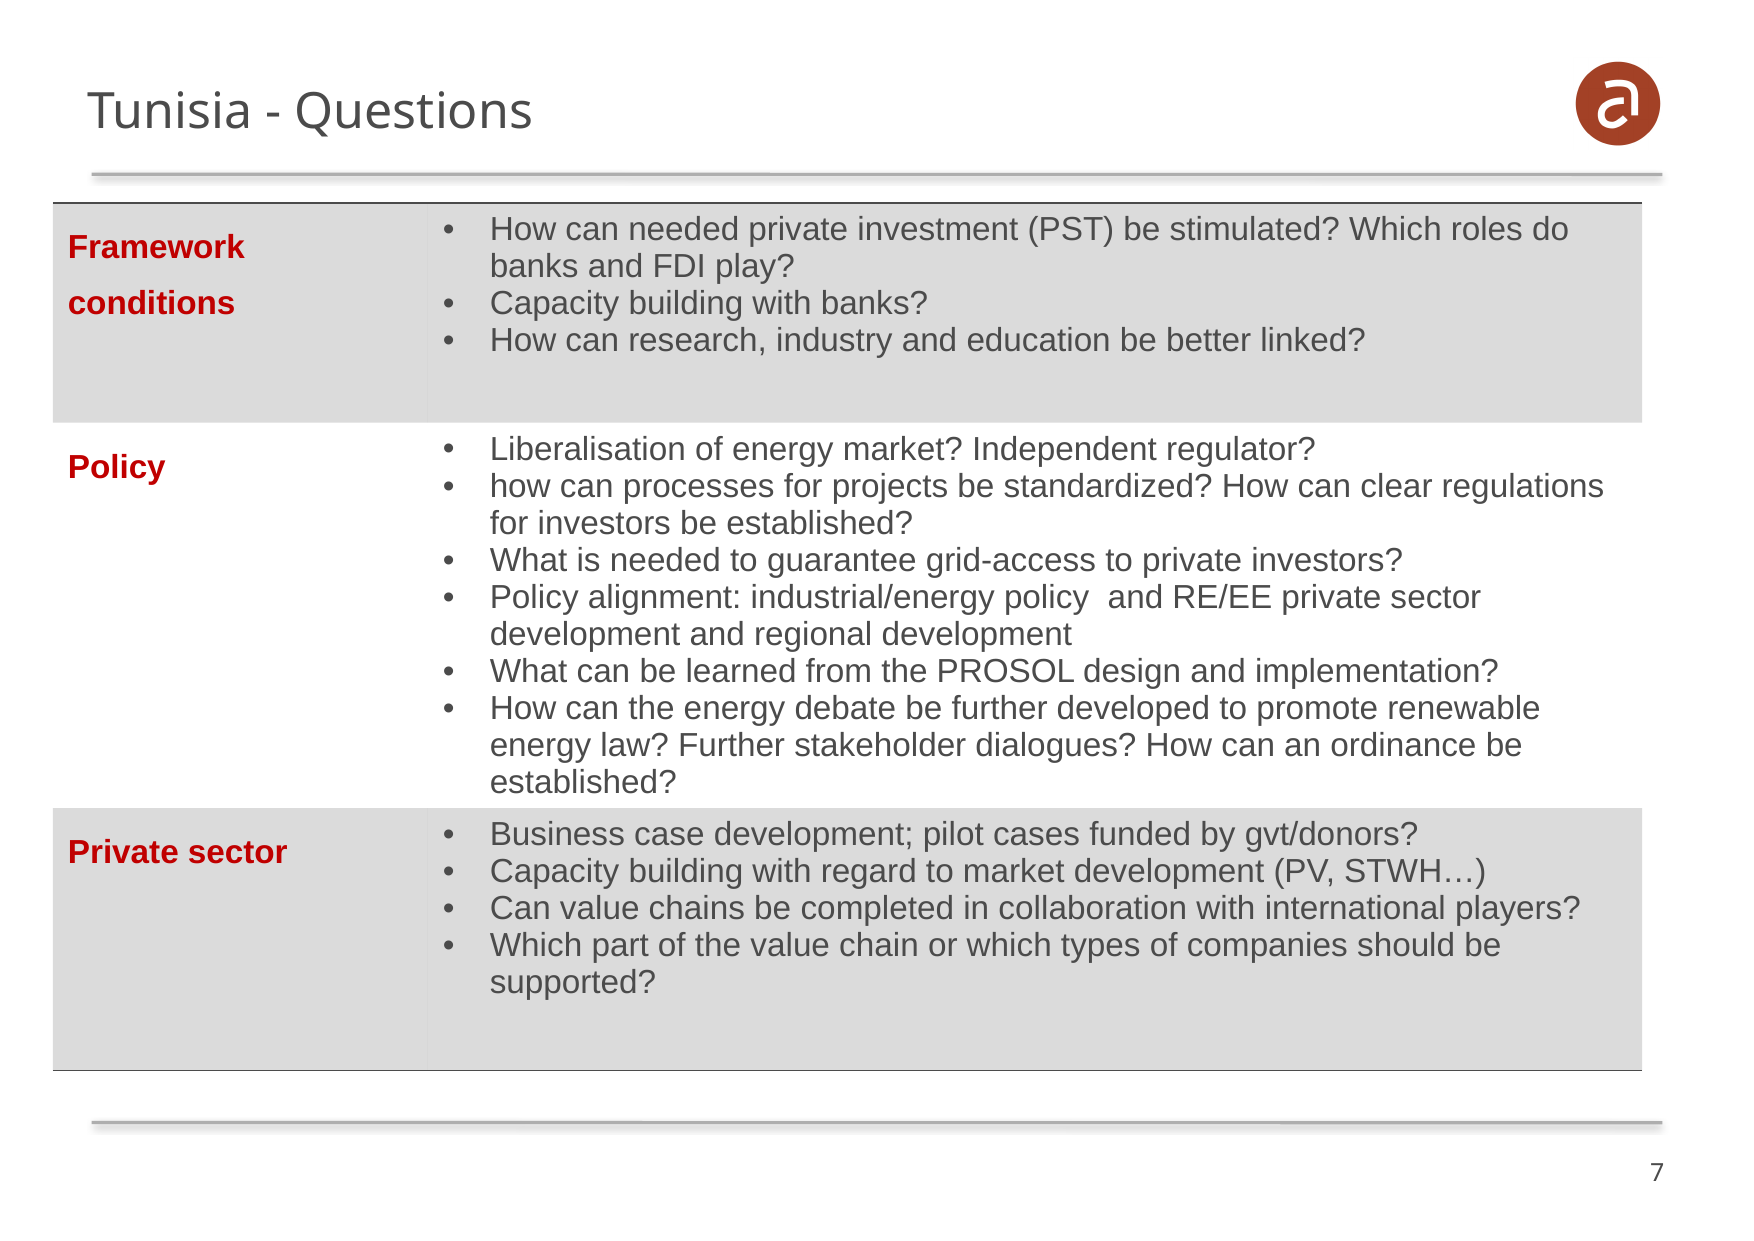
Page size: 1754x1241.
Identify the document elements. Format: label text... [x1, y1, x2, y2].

table_cell Business case development; pilot cases funded by gvt/donors? Capacity building with regard to market development (PV, STWH…) Can value chains be completed in collaboration with international players? Which part of the value chain or which types of companies should be supported? [428, 808, 1642, 1070]
table_header Framework conditions [53, 204, 428, 423]
table_cell Private sector [53, 808, 428, 1070]
title Tunisia - Questions [87, 78, 1553, 161]
table_header How can needed private investment (PST) be stimulated? Which roles do banks and FDI play? Capacity building with banks? How can research, industry and education be better linked? [428, 204, 1642, 423]
picture [1573, 57, 1663, 150]
table_cell Policy [53, 423, 428, 808]
table_cell Liberalisation of energy market? Independent regulator? how can processes for projects be standardized? How can clear regulations for investors be established? What is needed to guarantee grid-access to private investors? Policy alignment: industrial/energy policy and RE/EE private sector development and regional development What can be learned from the PROSOL design and implementation? How can the energy debate be further developed to promote renewable energy law? Further stakeholder dialogues? How can an ordinance be established? [428, 423, 1642, 808]
